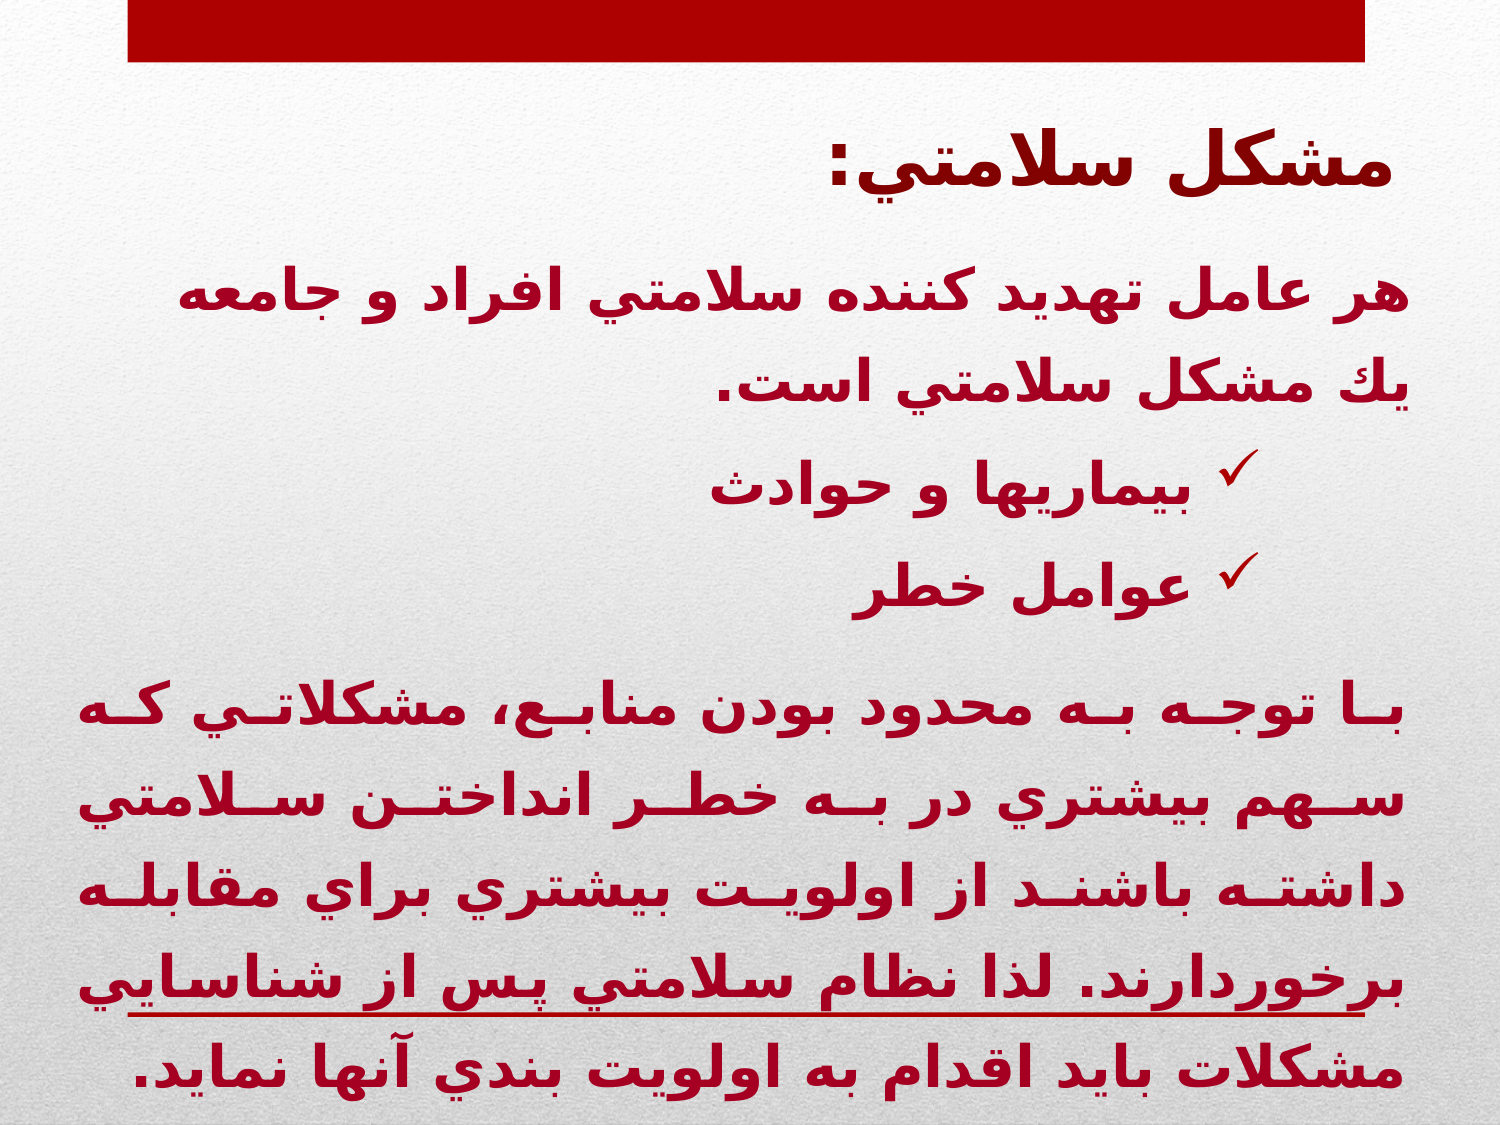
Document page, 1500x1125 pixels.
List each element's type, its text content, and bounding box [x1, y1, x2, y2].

text_box با توجه به محدود بودن منابع، مشكلاتي كه سهم بيشتري در به خطر انداختن سلامتي داشته باشند از اولويت بيشتري براي مقابله برخوردارند. لذا نظام سلامتي پس از شناسايي مشكلات بايد اقدام به اولويت بندي آنها نمايد. [62, 637, 1422, 1050]
title مشکل سلامتي: [800, 78, 1413, 200]
list هر عامل تهديد کننده سلامتي افراد و جامعه يك مشكل سلامتي است. بيماريها و حوادث عوامل خطر [67, 200, 1428, 650]
